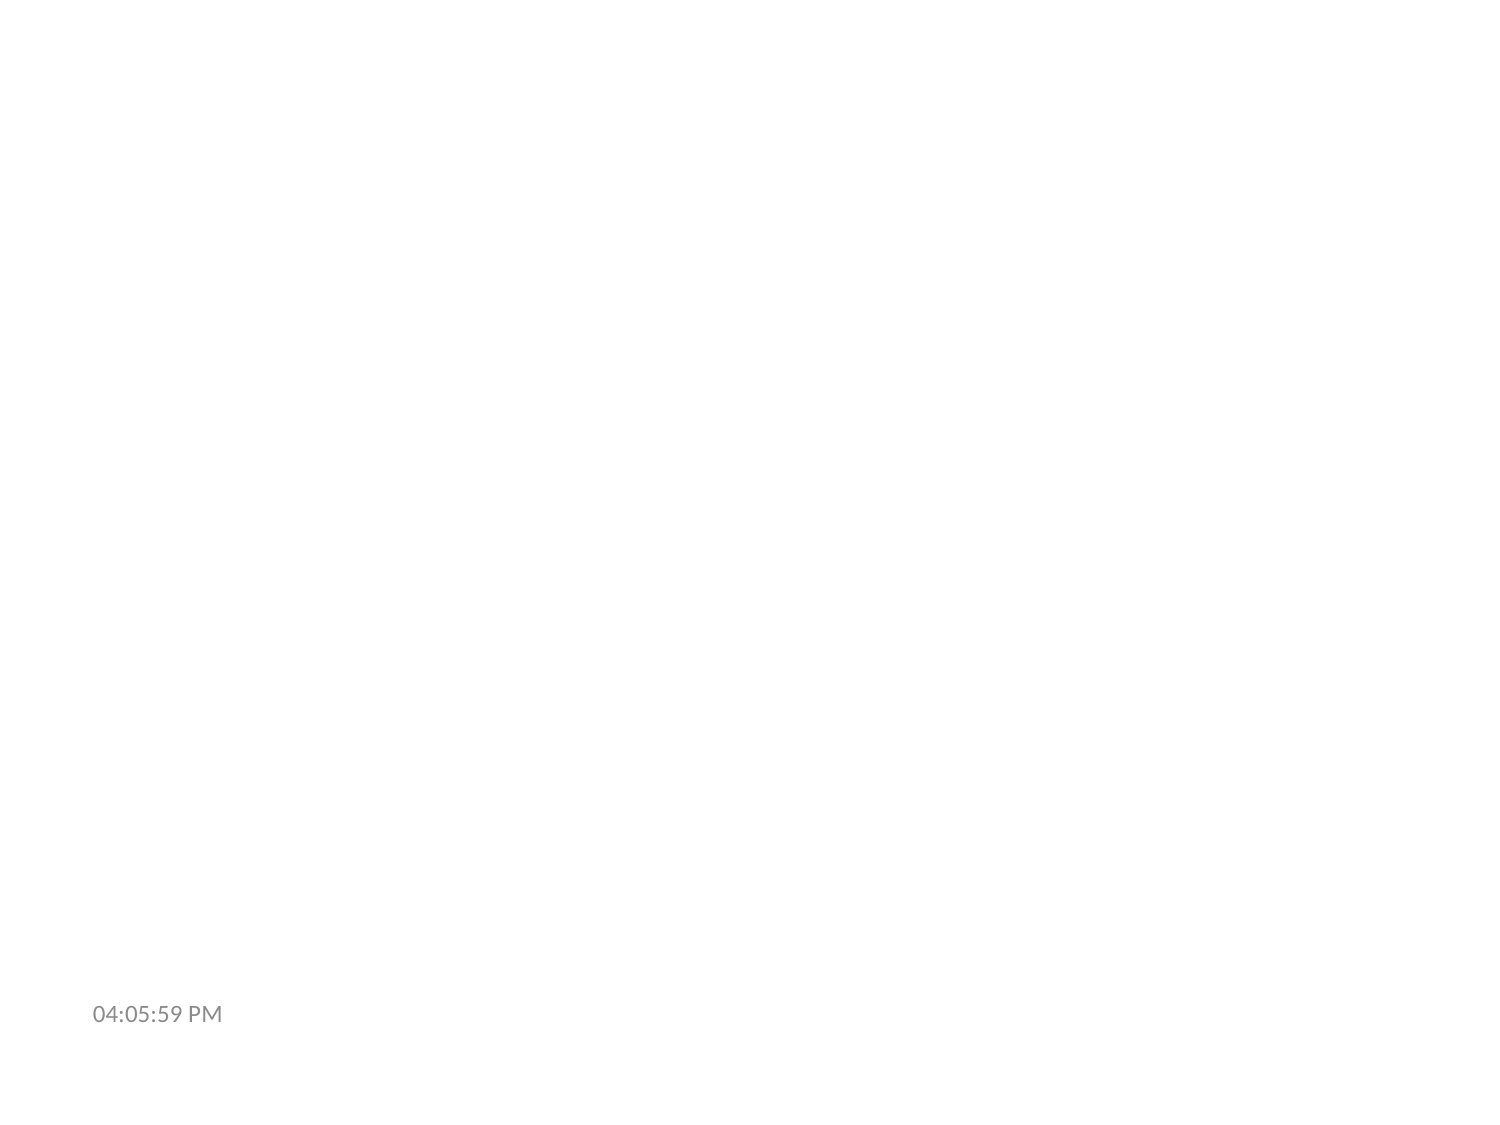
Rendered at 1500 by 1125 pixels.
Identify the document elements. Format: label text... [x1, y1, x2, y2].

text_box 3:35:09 PM [77, 982, 428, 1043]
